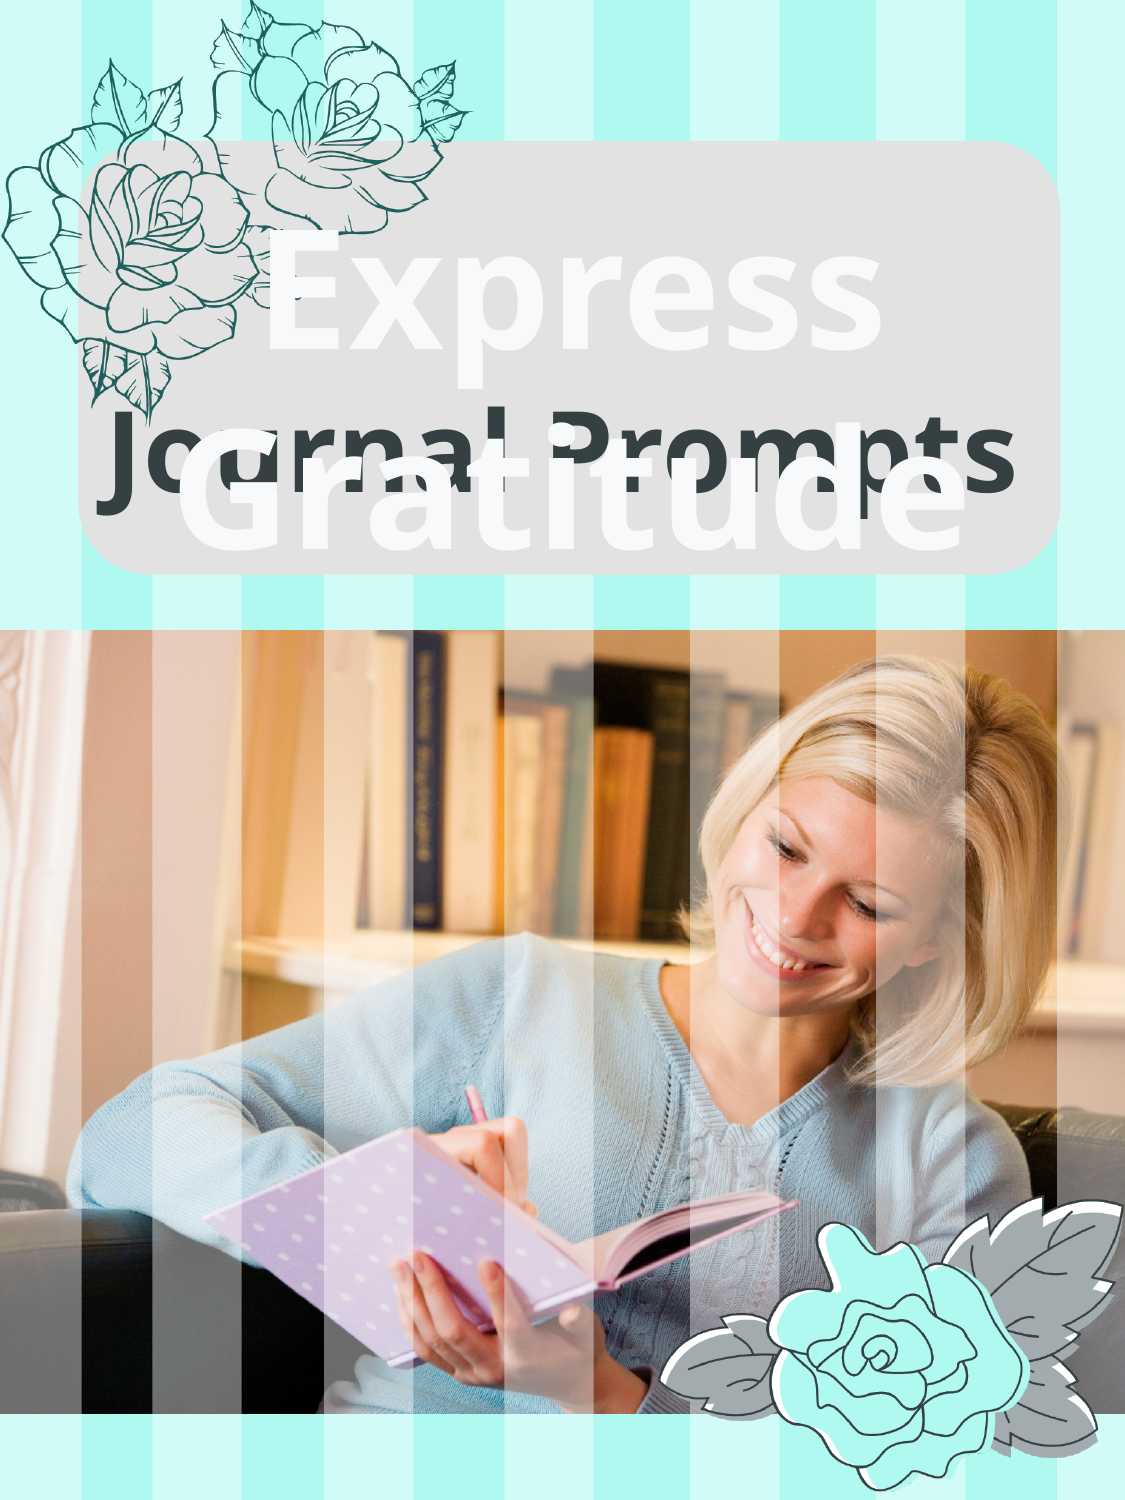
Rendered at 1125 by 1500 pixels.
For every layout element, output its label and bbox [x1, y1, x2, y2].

picture [633, 1168, 1125, 1500]
text_box [0, 0, 1125, 1500]
picture [0, 0, 548, 430]
